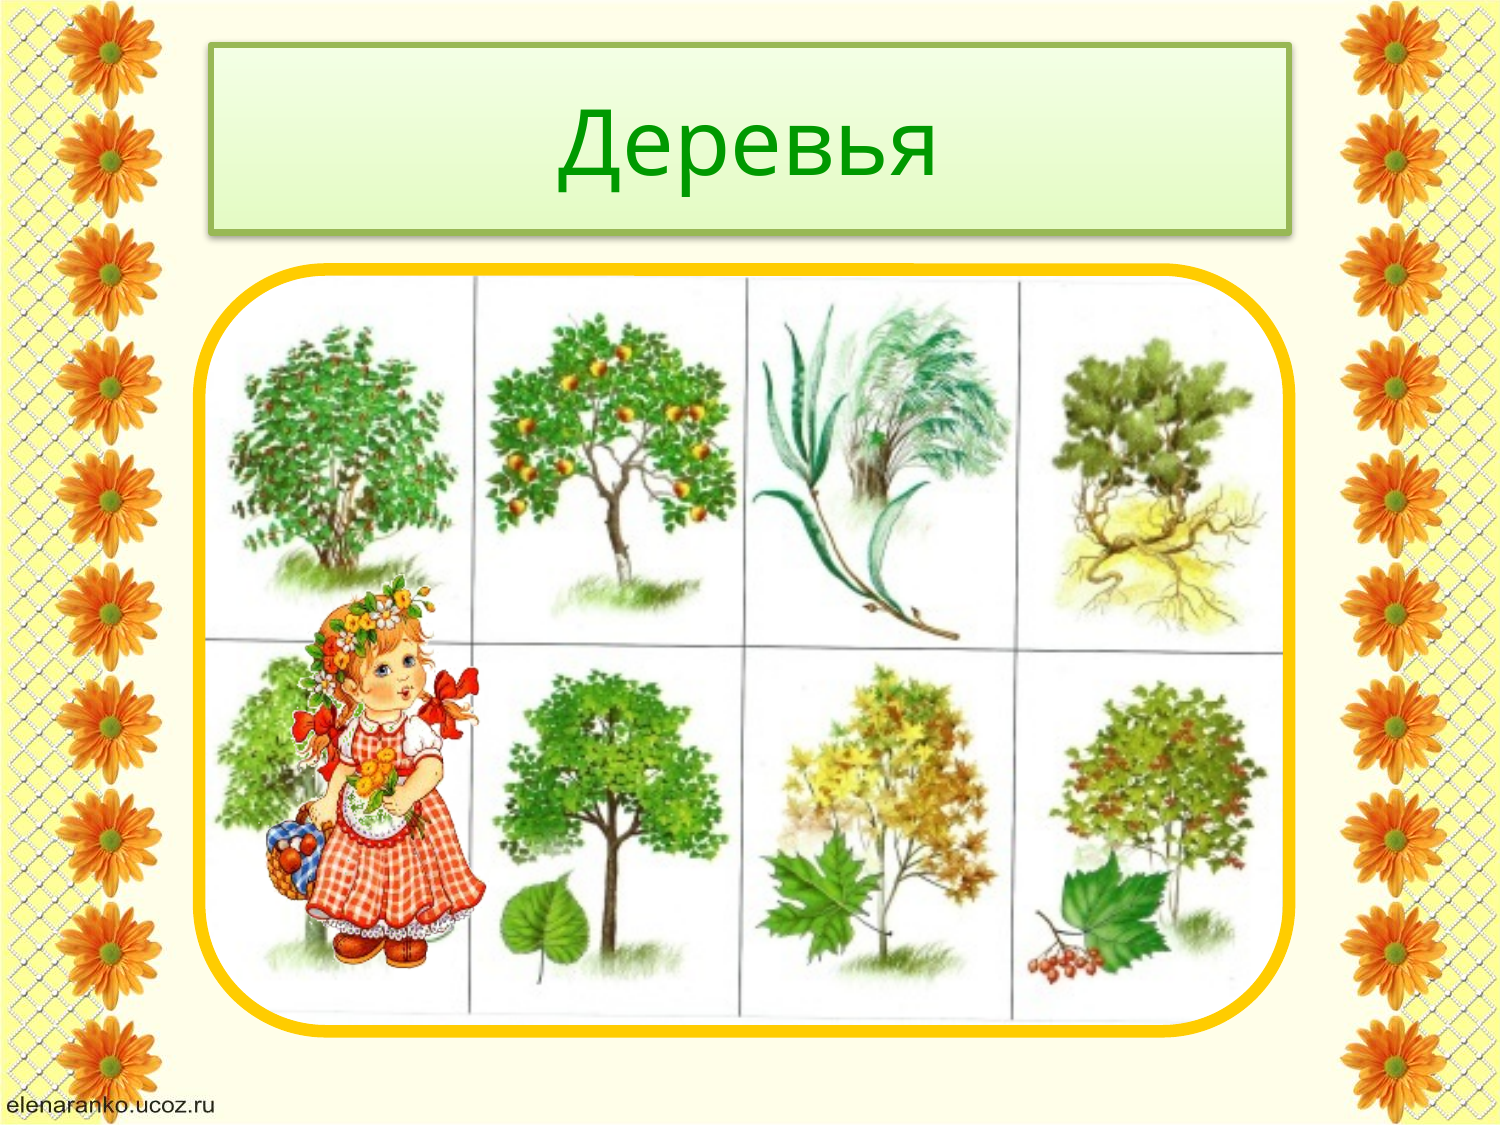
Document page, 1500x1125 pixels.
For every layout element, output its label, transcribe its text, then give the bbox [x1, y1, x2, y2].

picture [0, 0, 1500, 1125]
title Деревья [210, 44, 1290, 233]
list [257, 573, 496, 993]
